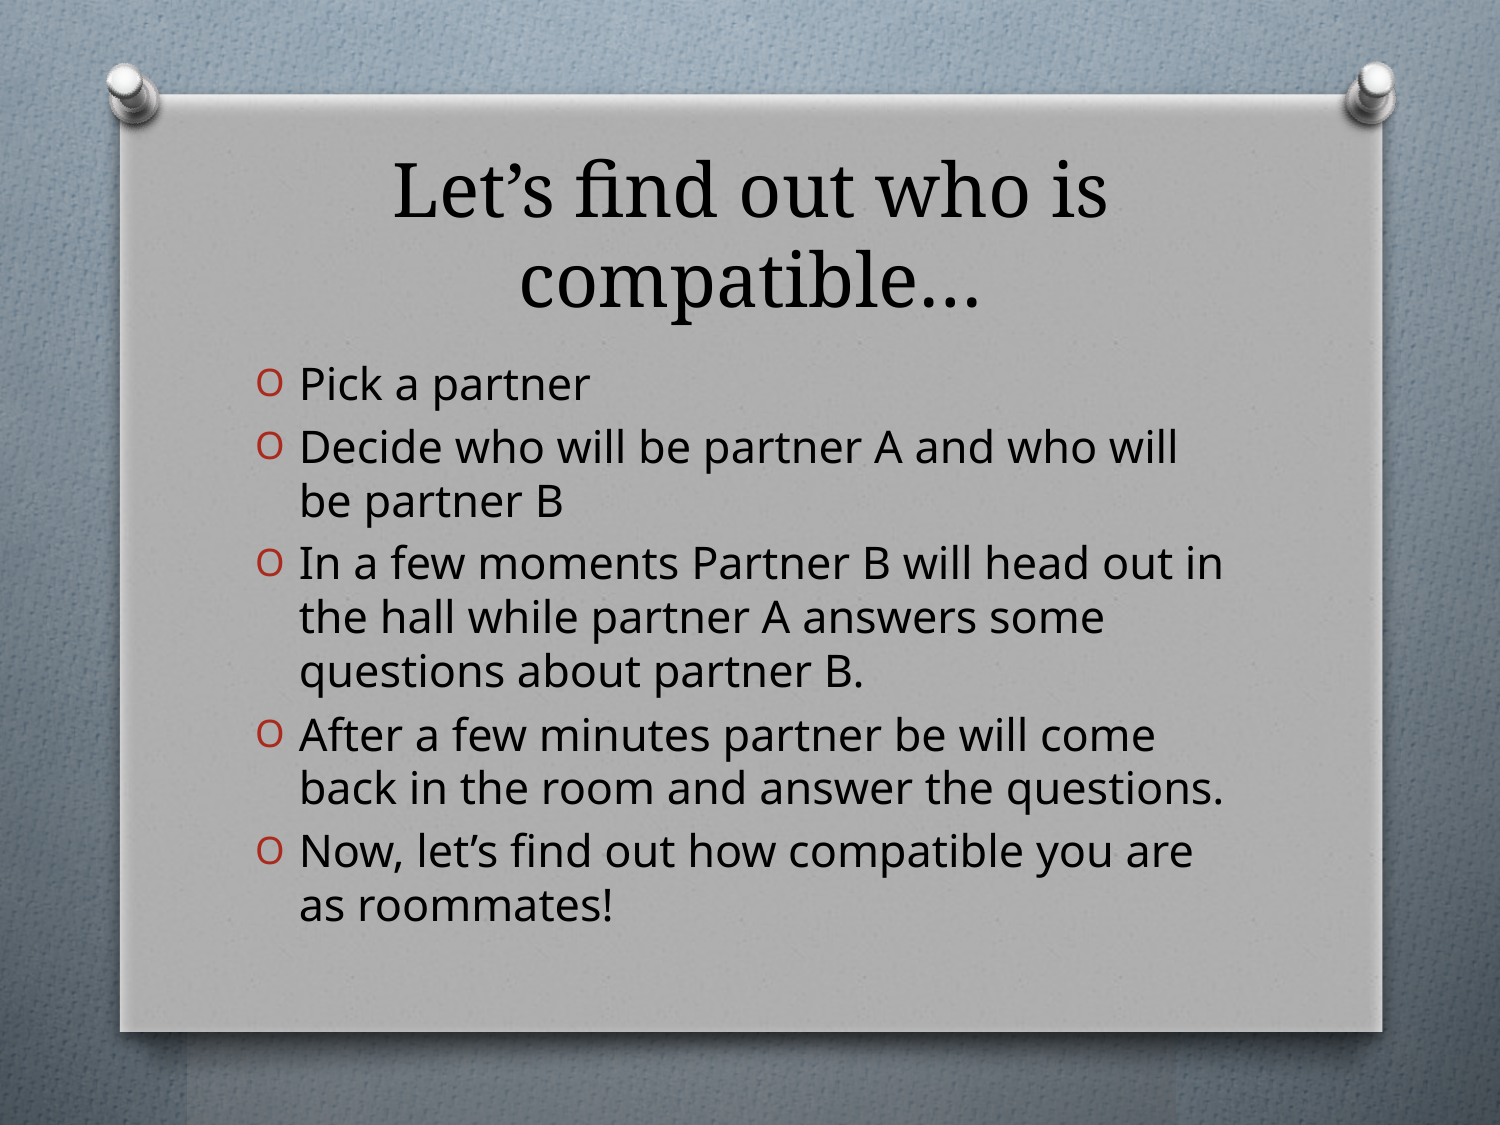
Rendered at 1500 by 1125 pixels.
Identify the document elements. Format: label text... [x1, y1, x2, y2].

list Pick a partner Decide who will be partner A and who will be partner B In a few moments Partner B will head out in the hall while partner A answers some questions about partner B. After a few minutes partner be will come back in the room and answer the questions. Now, let’s find out how compatible you are as roommates! [240, 347, 1257, 939]
picture [1317, 35, 1439, 156]
picture [75, 29, 198, 153]
title Let’s find out who is compatible… [179, 134, 1323, 332]
